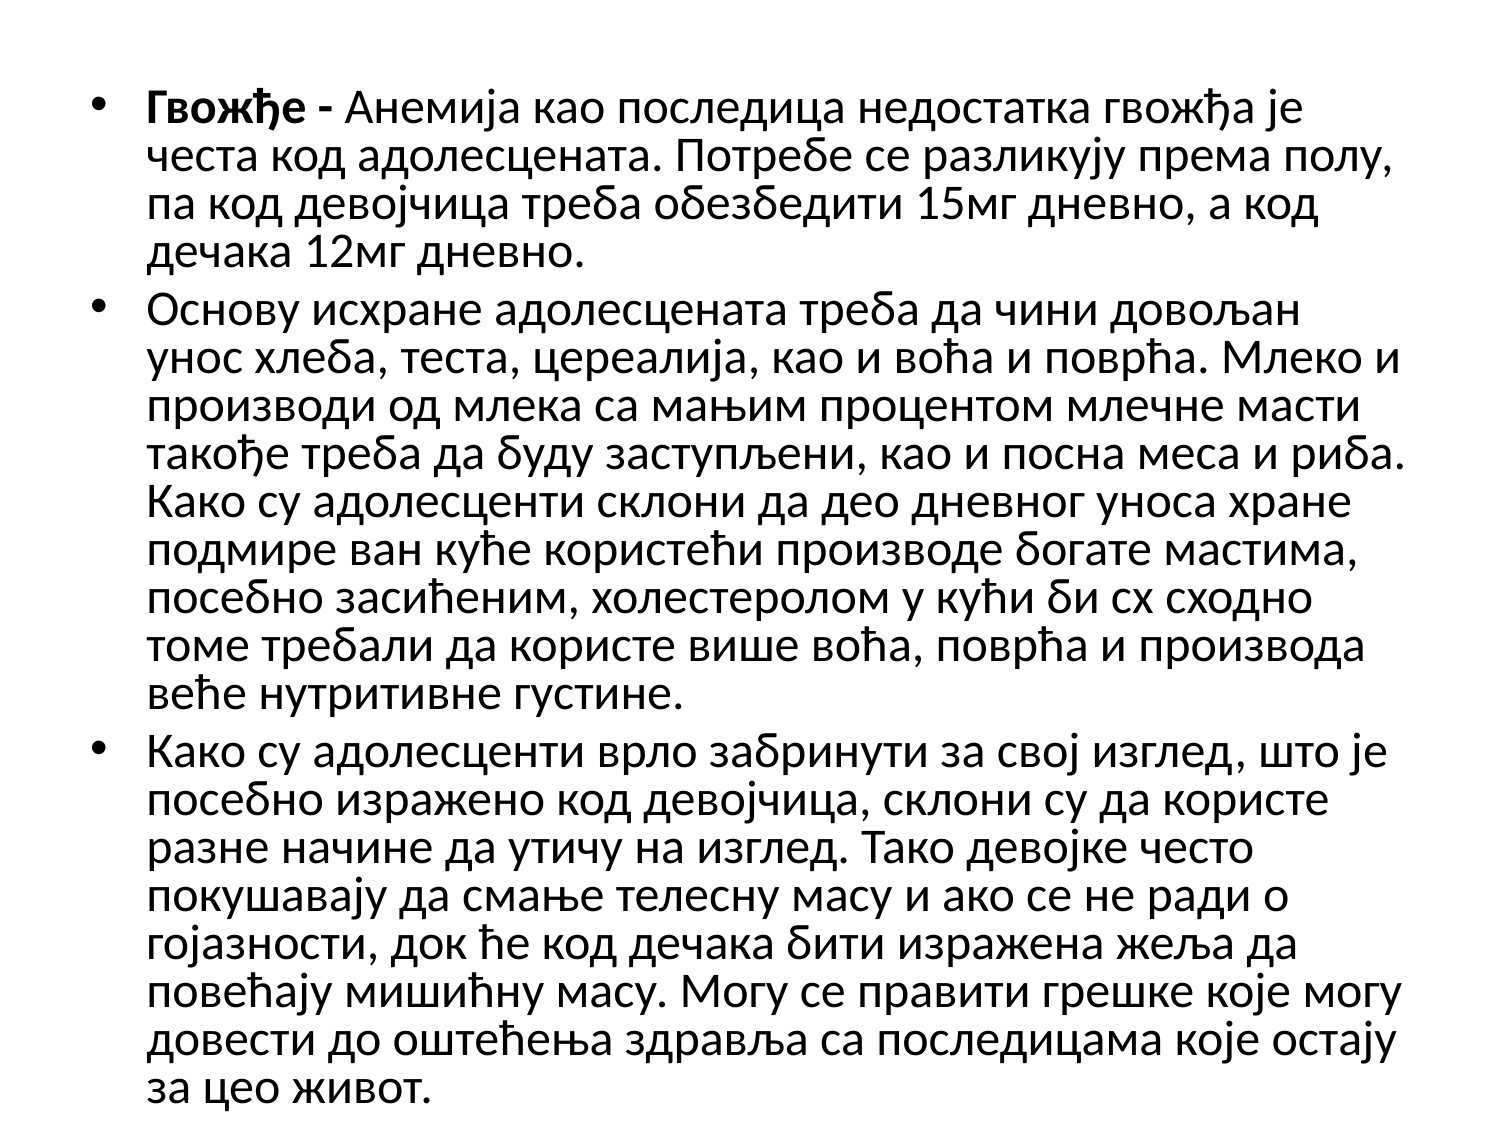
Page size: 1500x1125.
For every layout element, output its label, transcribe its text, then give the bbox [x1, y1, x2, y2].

list Гвожђе - Анемија као последица недостатка гвожђа је честа код адолесцената. Потребе се разликују према полу, па код девојчица треба обезбедити 15мг дневно, а код дечака 12мг дневно. Основу исхране адолесцената треба да чини довољан унос хлеба, теста, цереалија, као и воћа и поврћа. Млеко и производи од млека са мањим процентом млечне масти такође треба да буду заступљени, као и посна меса и риба. Како су адолесценти склони да део дневног уноса хране подмире ван куће користећи производе богате мастима, посебно засићеним, холестеролом у кући би сх сходно томе требали да користе више воћа, поврћа и производа веће нутритивне густине. Како су адолесценти врло забринути за свој изглед, што је посебно изражено код девојчица, склони су да користе разне начине да утичу на изглед. Тако девојке често покушавају да смање телесну масу и ако се не ради о гојазности, док ће код дечака бити изражена жеља да повећају мишићну масу. Могу се правити грешке које могу довести до оштећења здравља са последицама које остају за цео живот. [75, 78, 1425, 1005]
